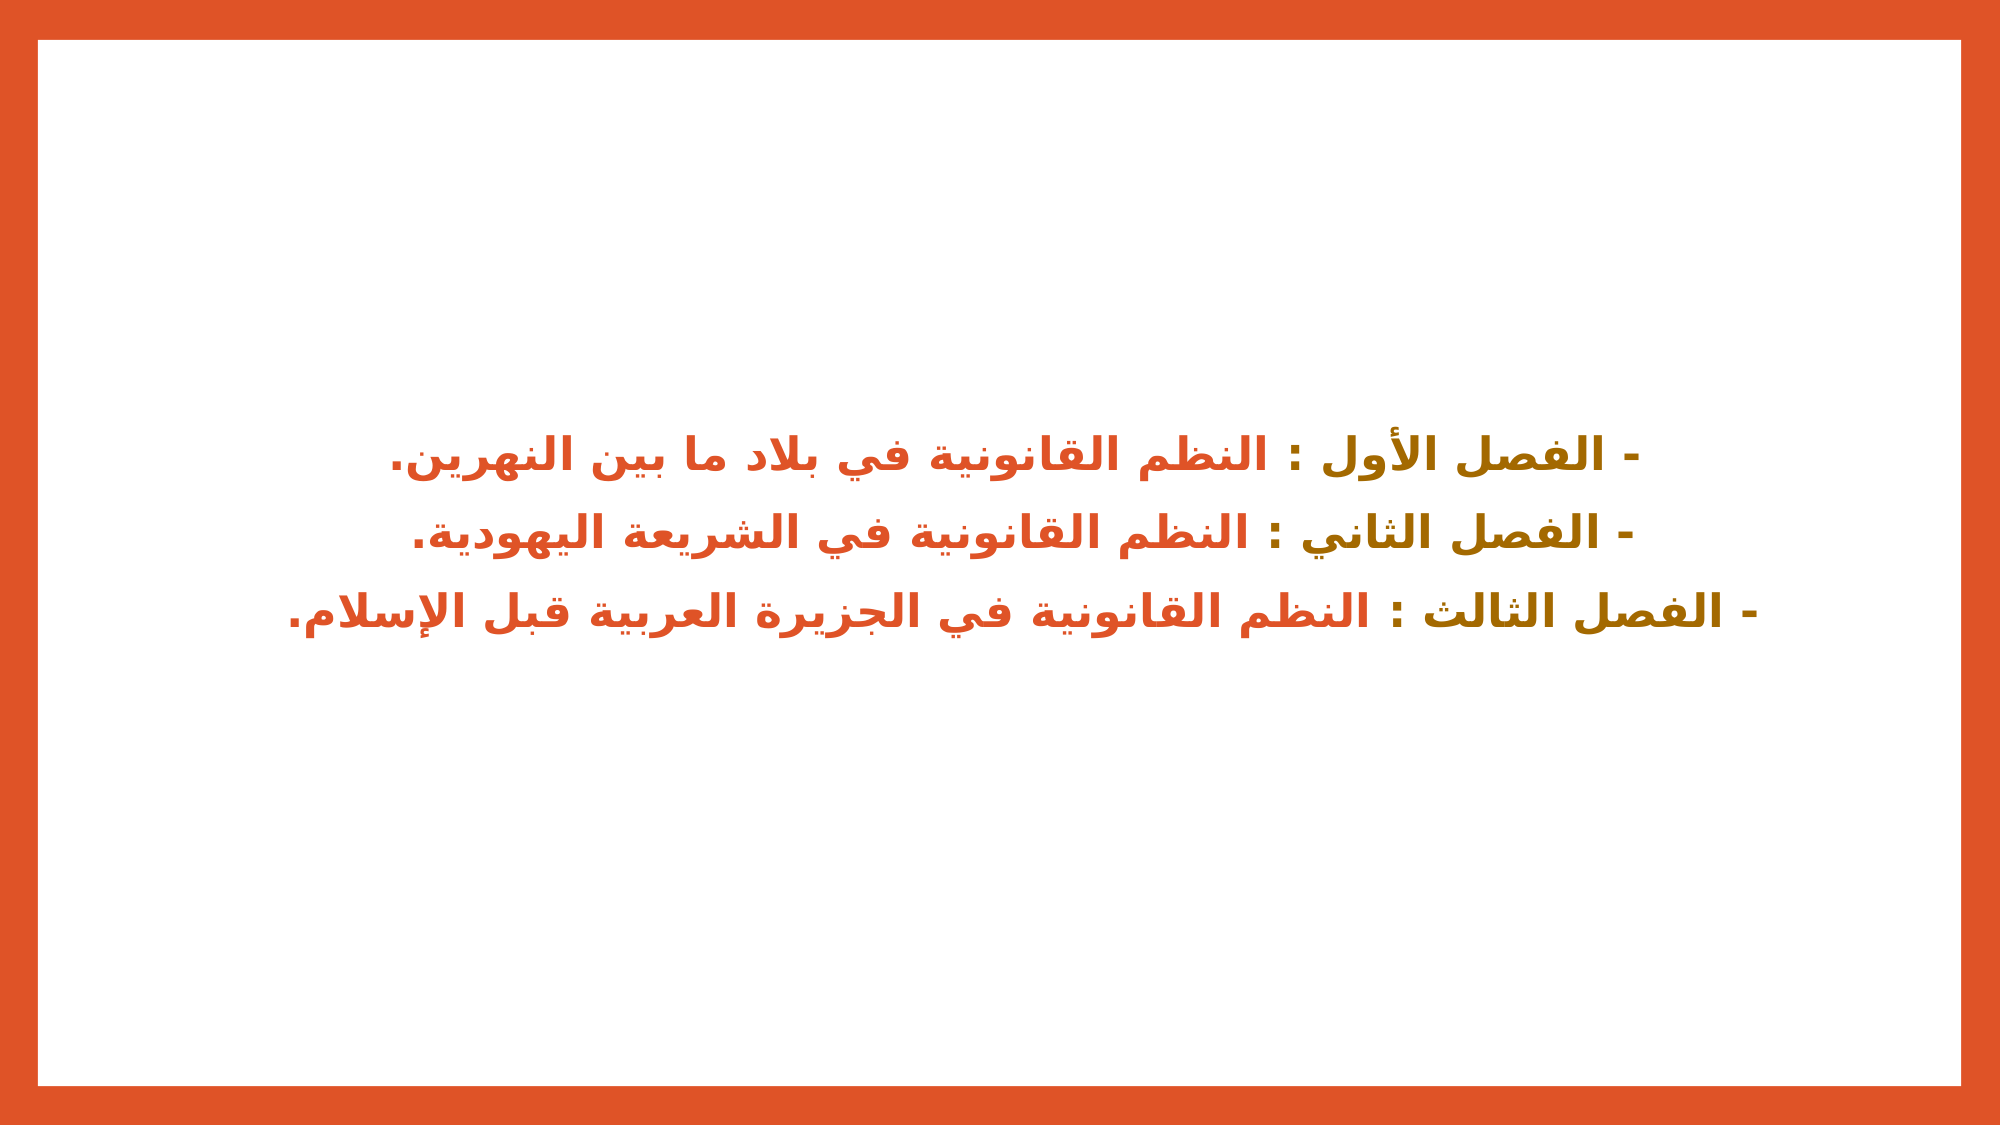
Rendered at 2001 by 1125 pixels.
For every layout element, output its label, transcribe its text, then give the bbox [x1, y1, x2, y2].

list - الفصل الأول : النظم القانونية في بلاد ما بين النهرين. - الفصل الثاني : النظم القانونية في الشريعة اليهودية. - الفصل الثالث : النظم القانونية في الجزيرة العربية قبل الإسلام. [135, 423, 1911, 1125]
